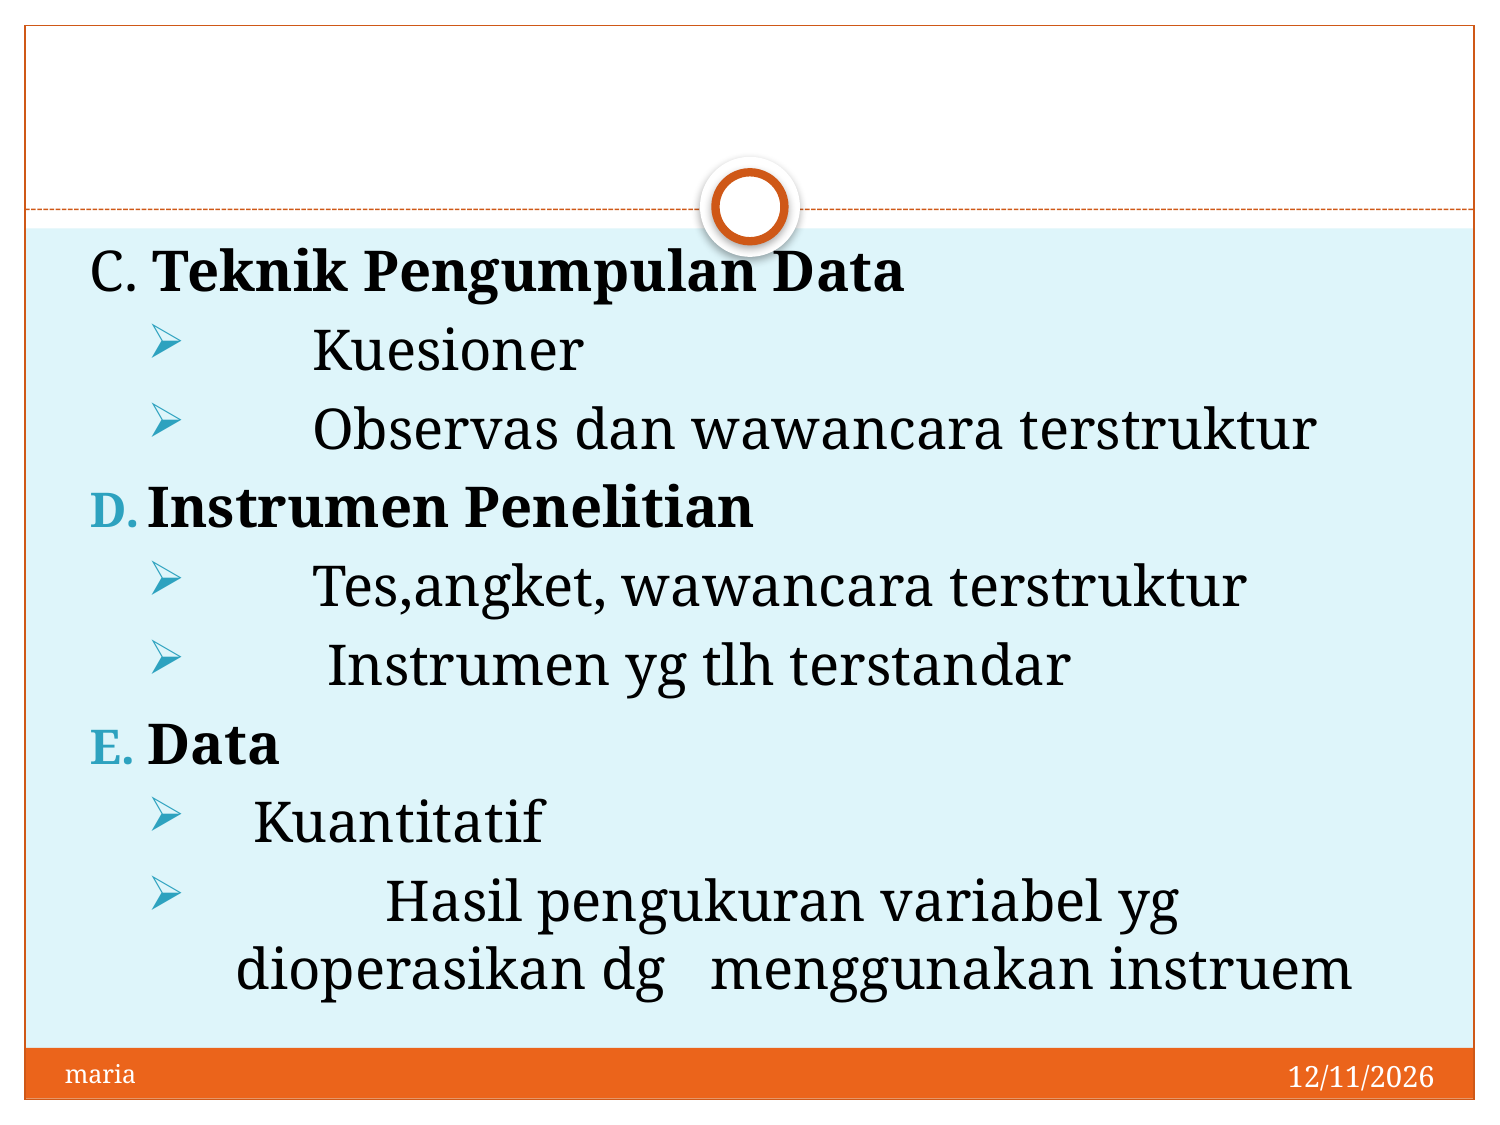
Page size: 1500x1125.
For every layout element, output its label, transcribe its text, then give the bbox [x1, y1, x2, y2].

footer maria [50, 1051, 638, 1112]
list C. Teknik Pengumpulan Data Kuesioner Observas dan wawancara terstruktur Instrumen Penelitian Tes,angket, wawancara terstruktur Instrumen yg tlh terstandar Data Kuantitatif Hasil pengukuran variabel yg dioperasikan dg menggunakan instruem [75, 70, 1425, 1043]
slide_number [950, 1050, 1450, 1111]
